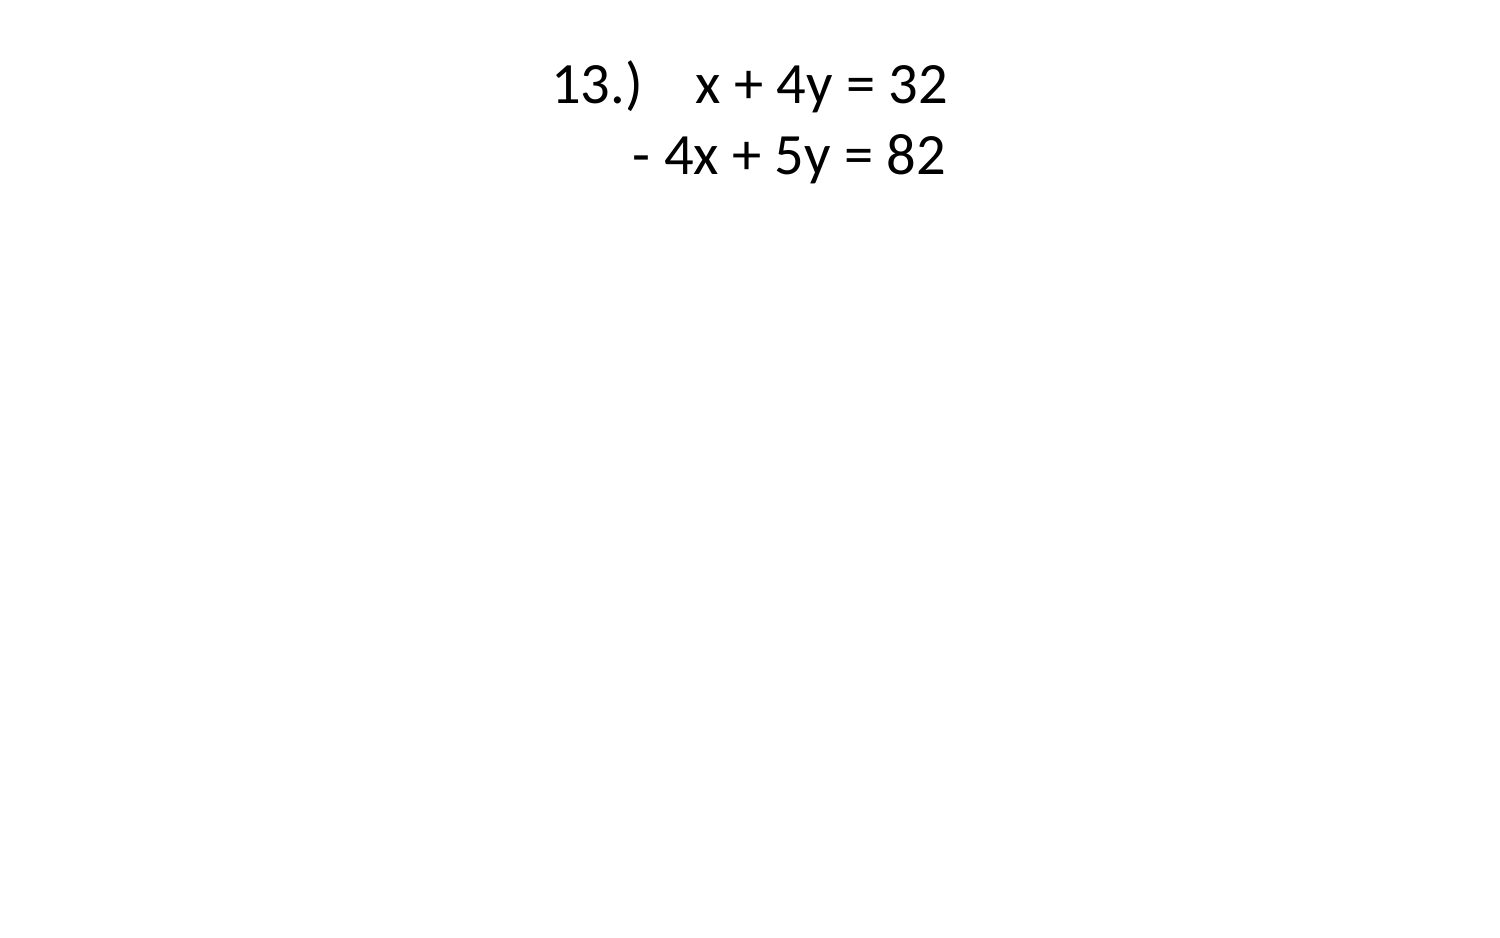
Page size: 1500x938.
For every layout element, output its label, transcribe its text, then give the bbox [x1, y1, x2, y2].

title 13.) x + 4y = 32 - 4x + 5y = 82 [75, 37, 1425, 194]
